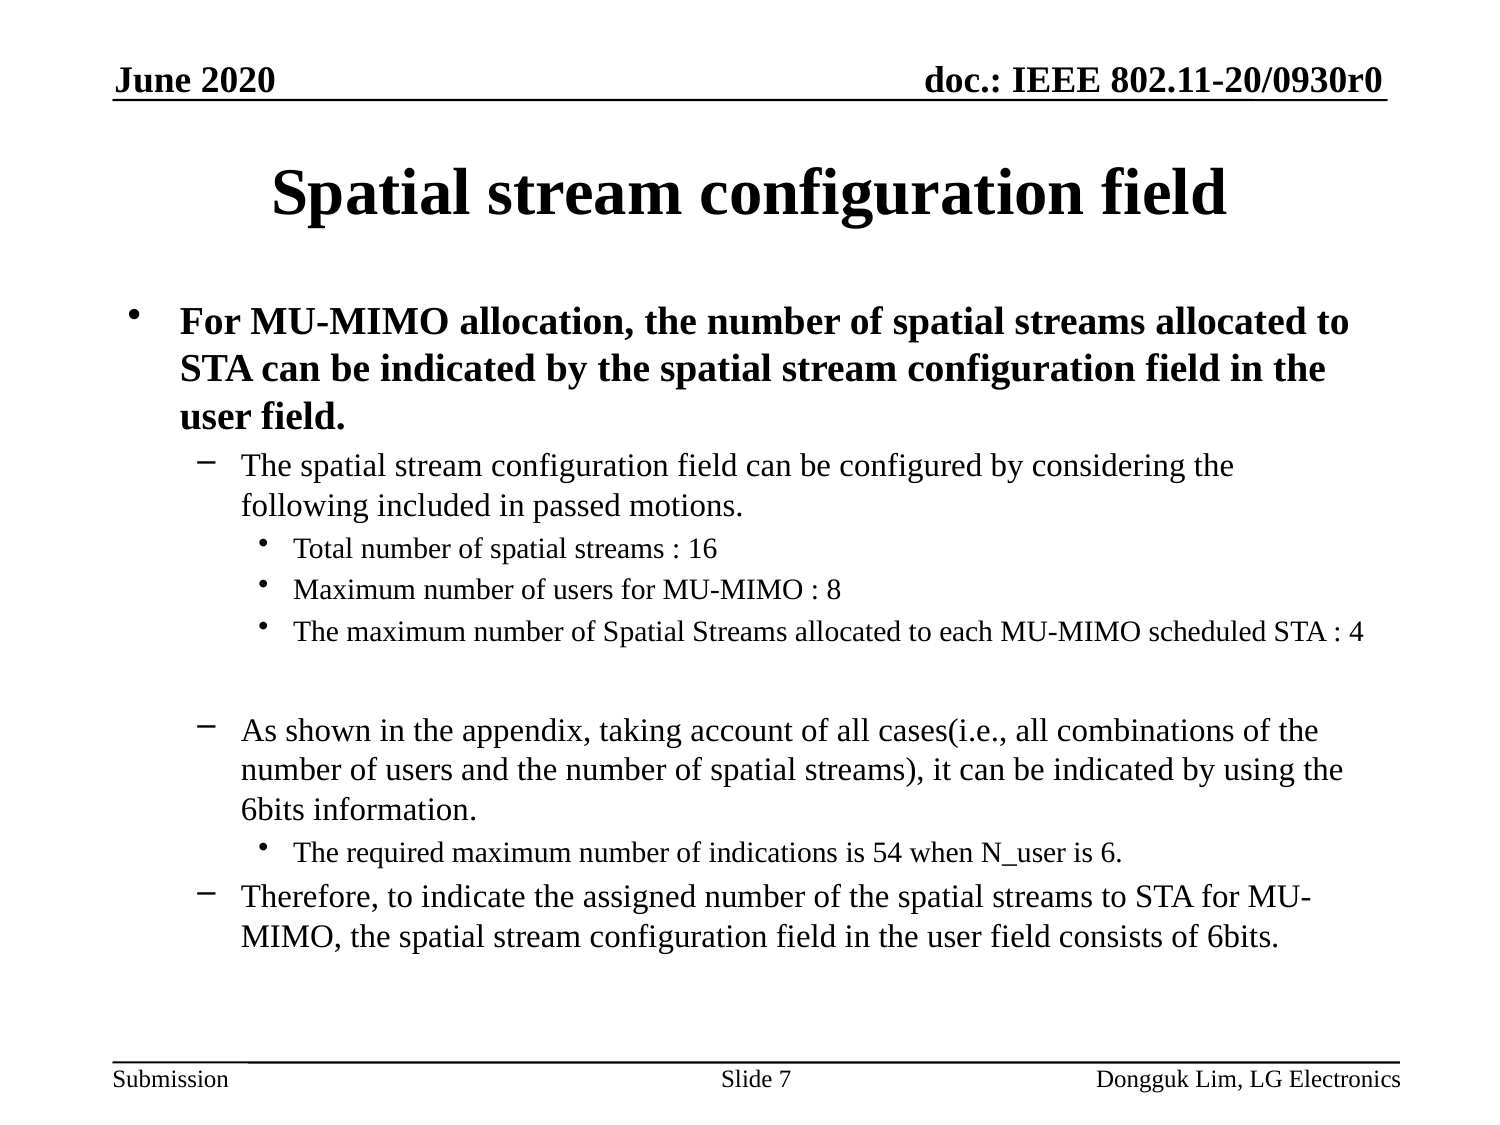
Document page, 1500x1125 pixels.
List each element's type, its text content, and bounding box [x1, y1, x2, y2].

title Spatial stream configuration field [112, 112, 1388, 263]
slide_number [114, 54, 278, 101]
footer Dongguk Lim, LG Electronics [1092, 1061, 1402, 1093]
list For MU-MIMO allocation, the number of spatial streams allocated to STA can be indicated by the spatial stream configuration field in the user field. The spatial stream configuration field can be configured by considering the following included in passed motions. Total number of spatial streams : 16 Maximum number of users for MU-MIMO : 8 The maximum number of Spatial Streams allocated to each MU-MIMO scheduled STA : 4 As shown in the appendix, taking account of all cases(i.e., all combinations of the number of users and the number of spatial streams), it can be indicated by using the 6bits information. The required maximum number of indications is 54 when N_user is 6. Therefore, to indicate the assigned number of the spatial streams to STA for MU-MIMO, the spatial stream configuration field in the user field consists of 6bits. [112, 287, 1388, 1000]
slide_number Slide 7 [712, 1061, 800, 1093]
